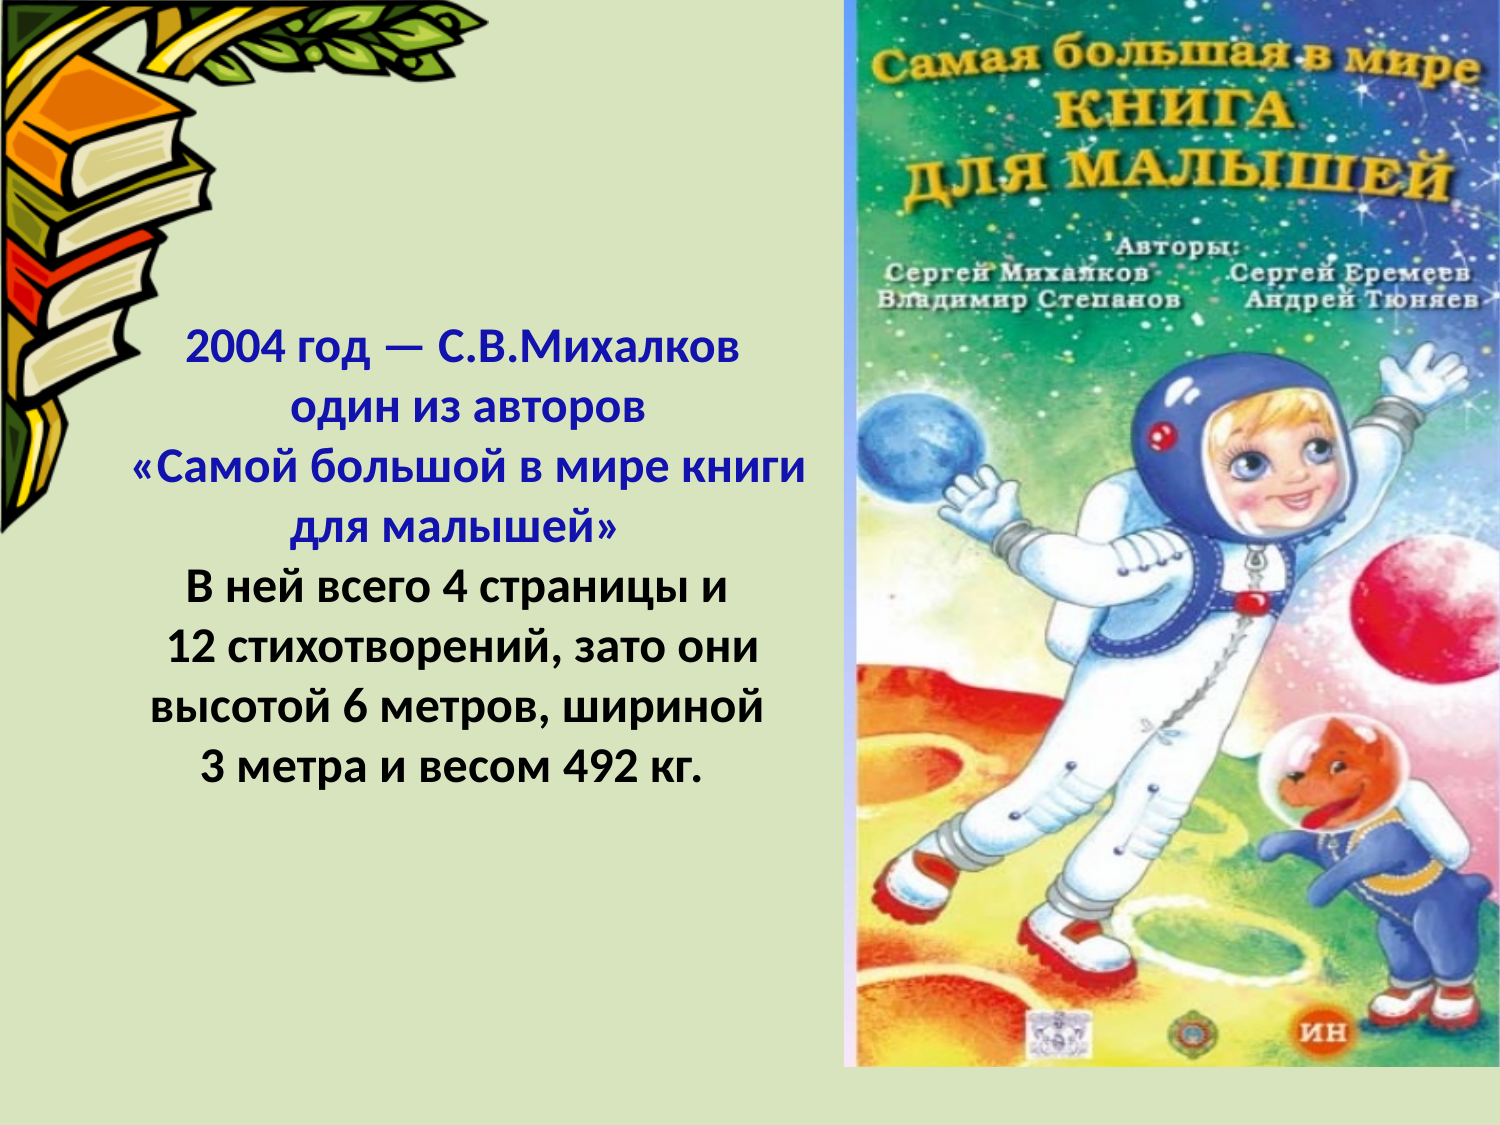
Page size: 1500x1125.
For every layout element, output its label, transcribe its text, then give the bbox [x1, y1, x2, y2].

picture [843, 0, 1500, 1067]
text_box 2004 год — С.В.Михалков один из авторов «Самой большой в мире книги для малышей» В ней всего 4 страницы и 12 стихотворений, зато они высотой 6 метров, шириной 3 метра и весом 492 кг. [93, 304, 832, 800]
picture [0, 0, 490, 535]
